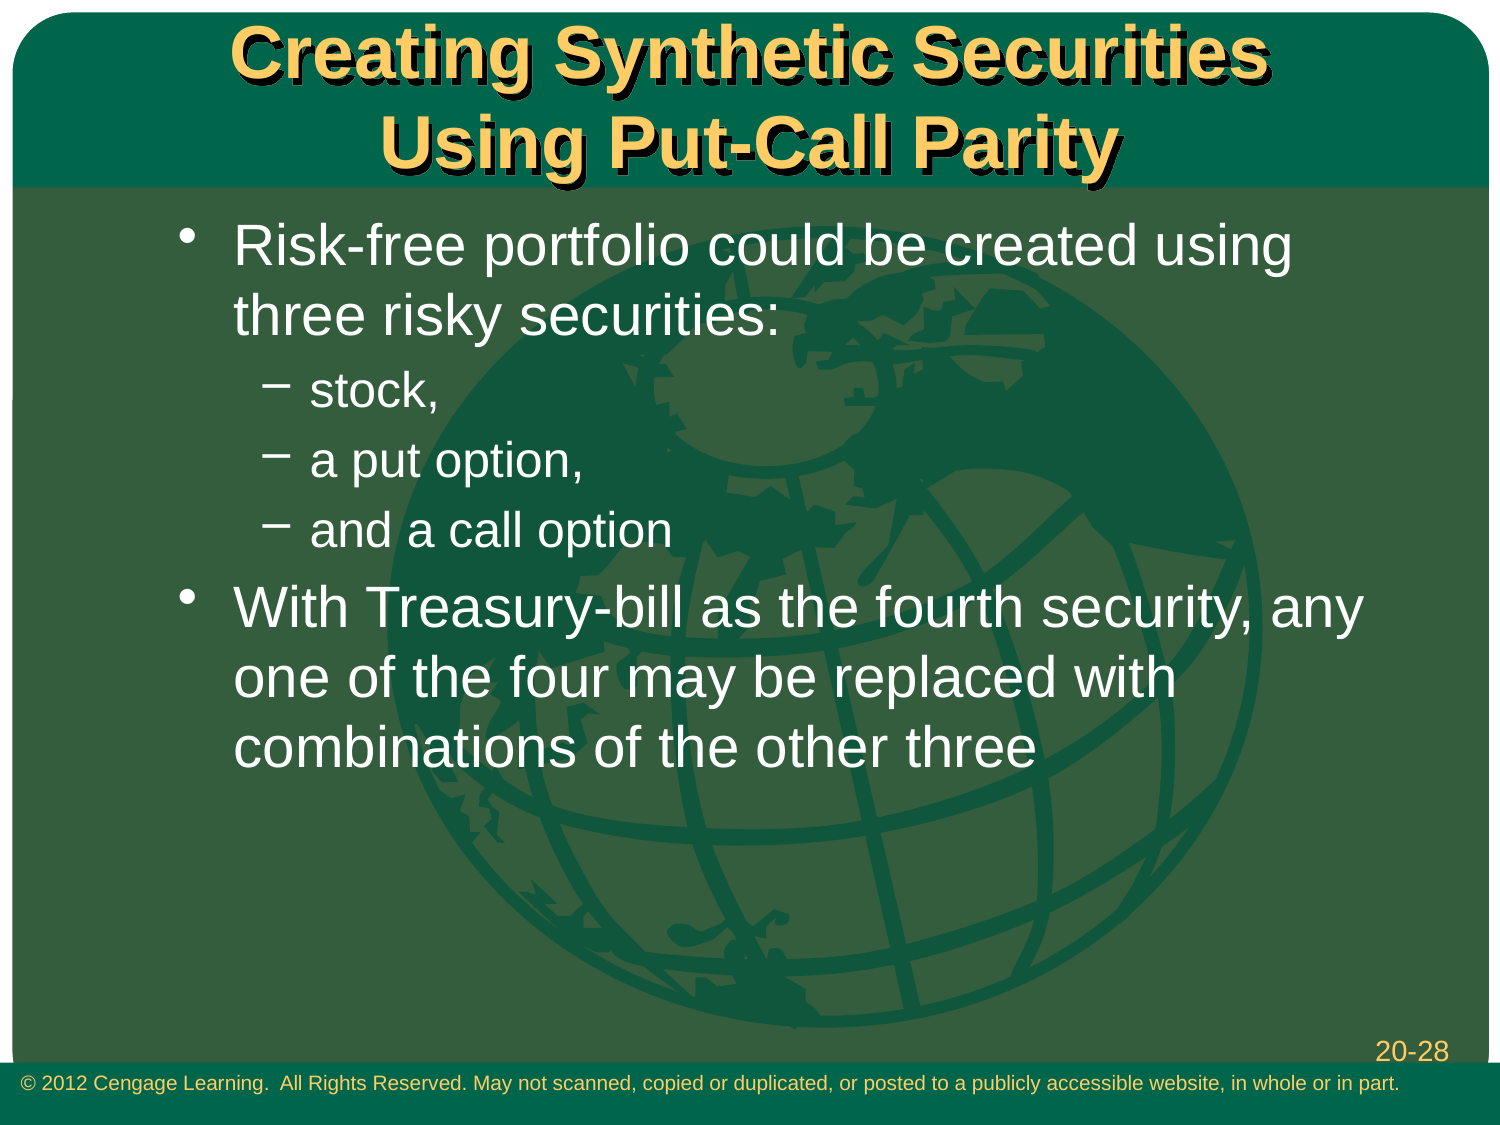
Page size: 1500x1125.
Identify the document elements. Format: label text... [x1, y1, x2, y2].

slide_number 20-28 [1325, 1025, 1500, 1062]
footer © 2012 Cengage Learning. All Rights Reserved. May not scanned, copied or duplicated, or posted to a publicly accessible website, in whole or in part. [0, 1062, 1500, 1125]
list Risk-free portfolio could be created using three risky securities: stock, a put option, and a call option With Treasury-bill as the fourth security, any one of the four may be replaced with combinations of the other three [162, 200, 1450, 1000]
title Creating Synthetic Securities Using Put-Call Parity [112, 0, 1388, 188]
